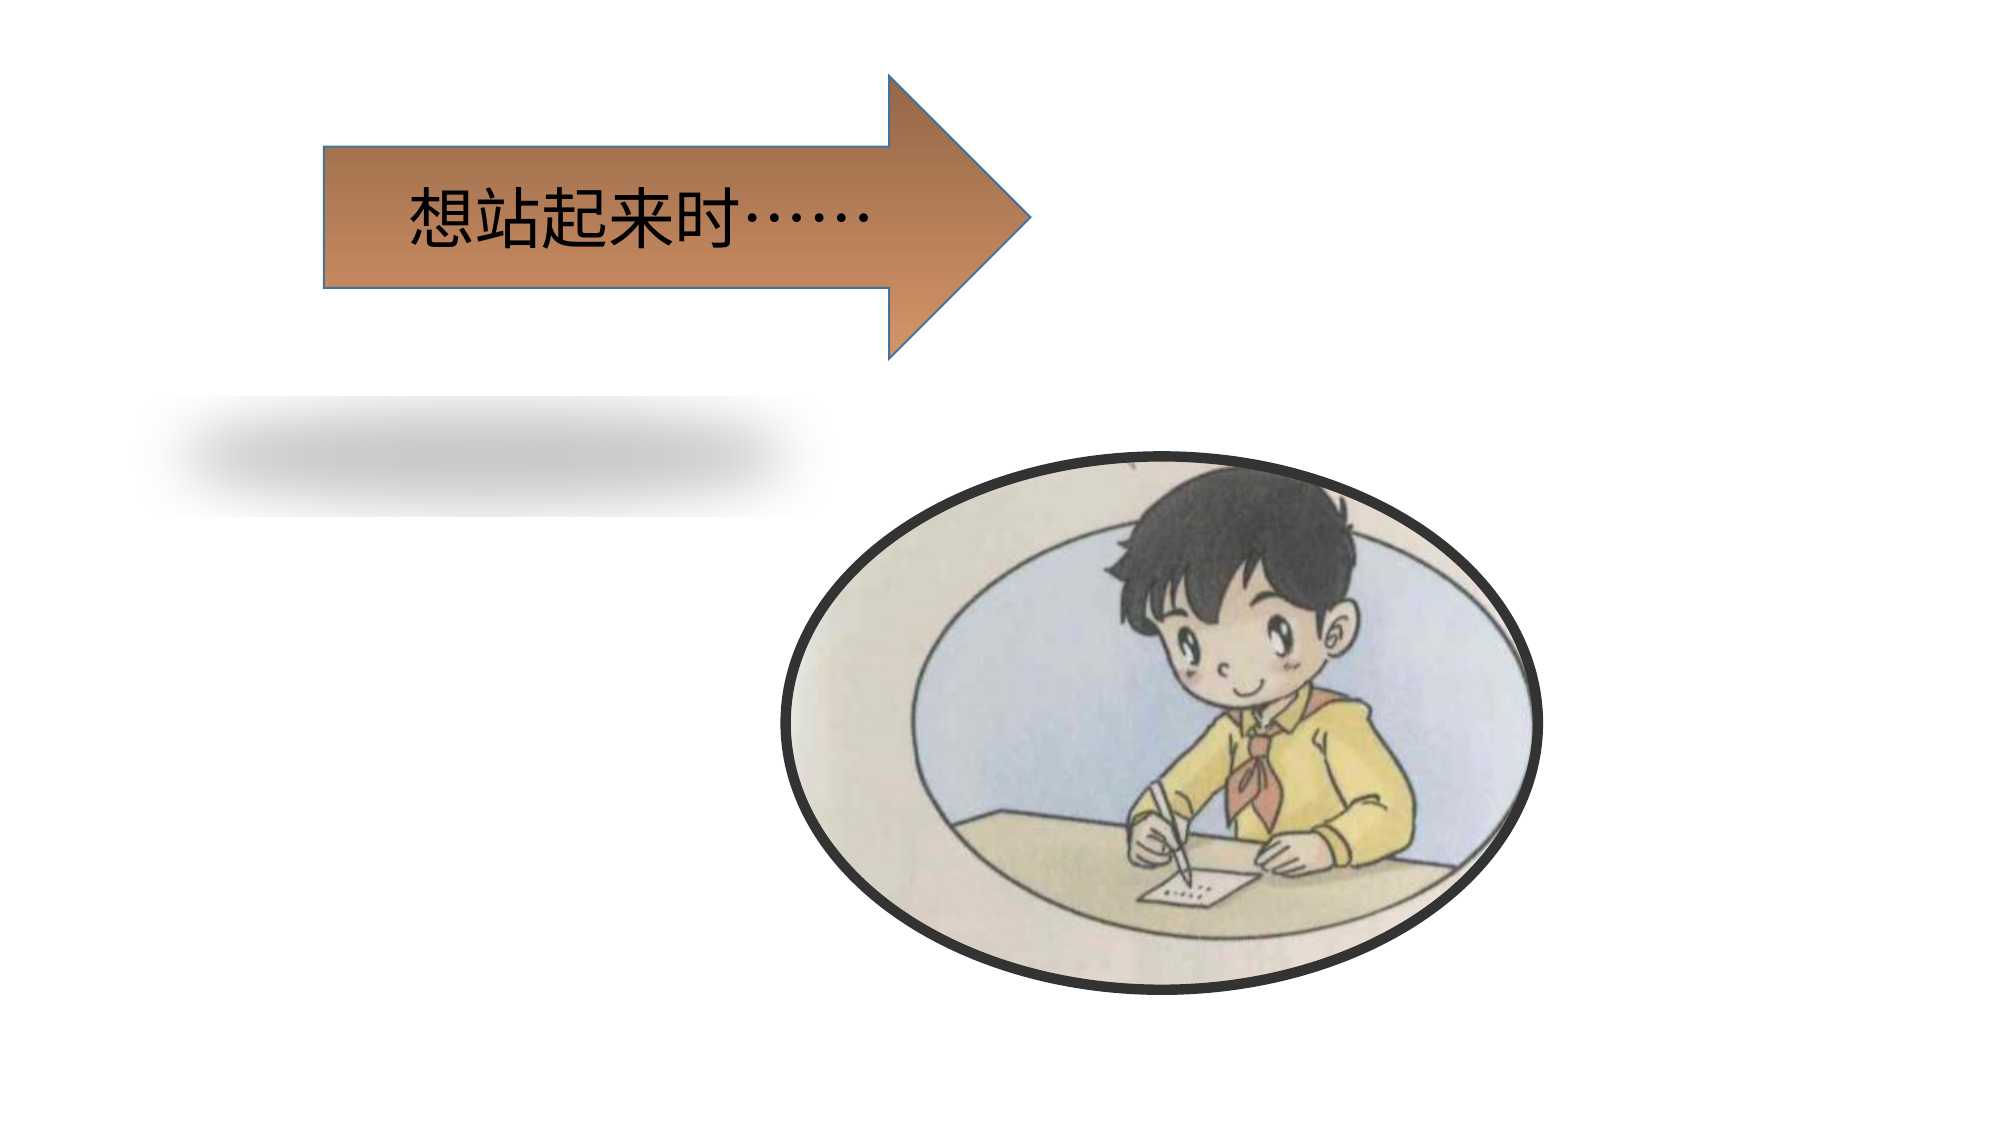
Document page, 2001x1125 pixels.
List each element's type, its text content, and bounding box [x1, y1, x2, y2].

picture [785, 456, 1538, 990]
text_box 想站起来时…… [322, 73, 1032, 362]
